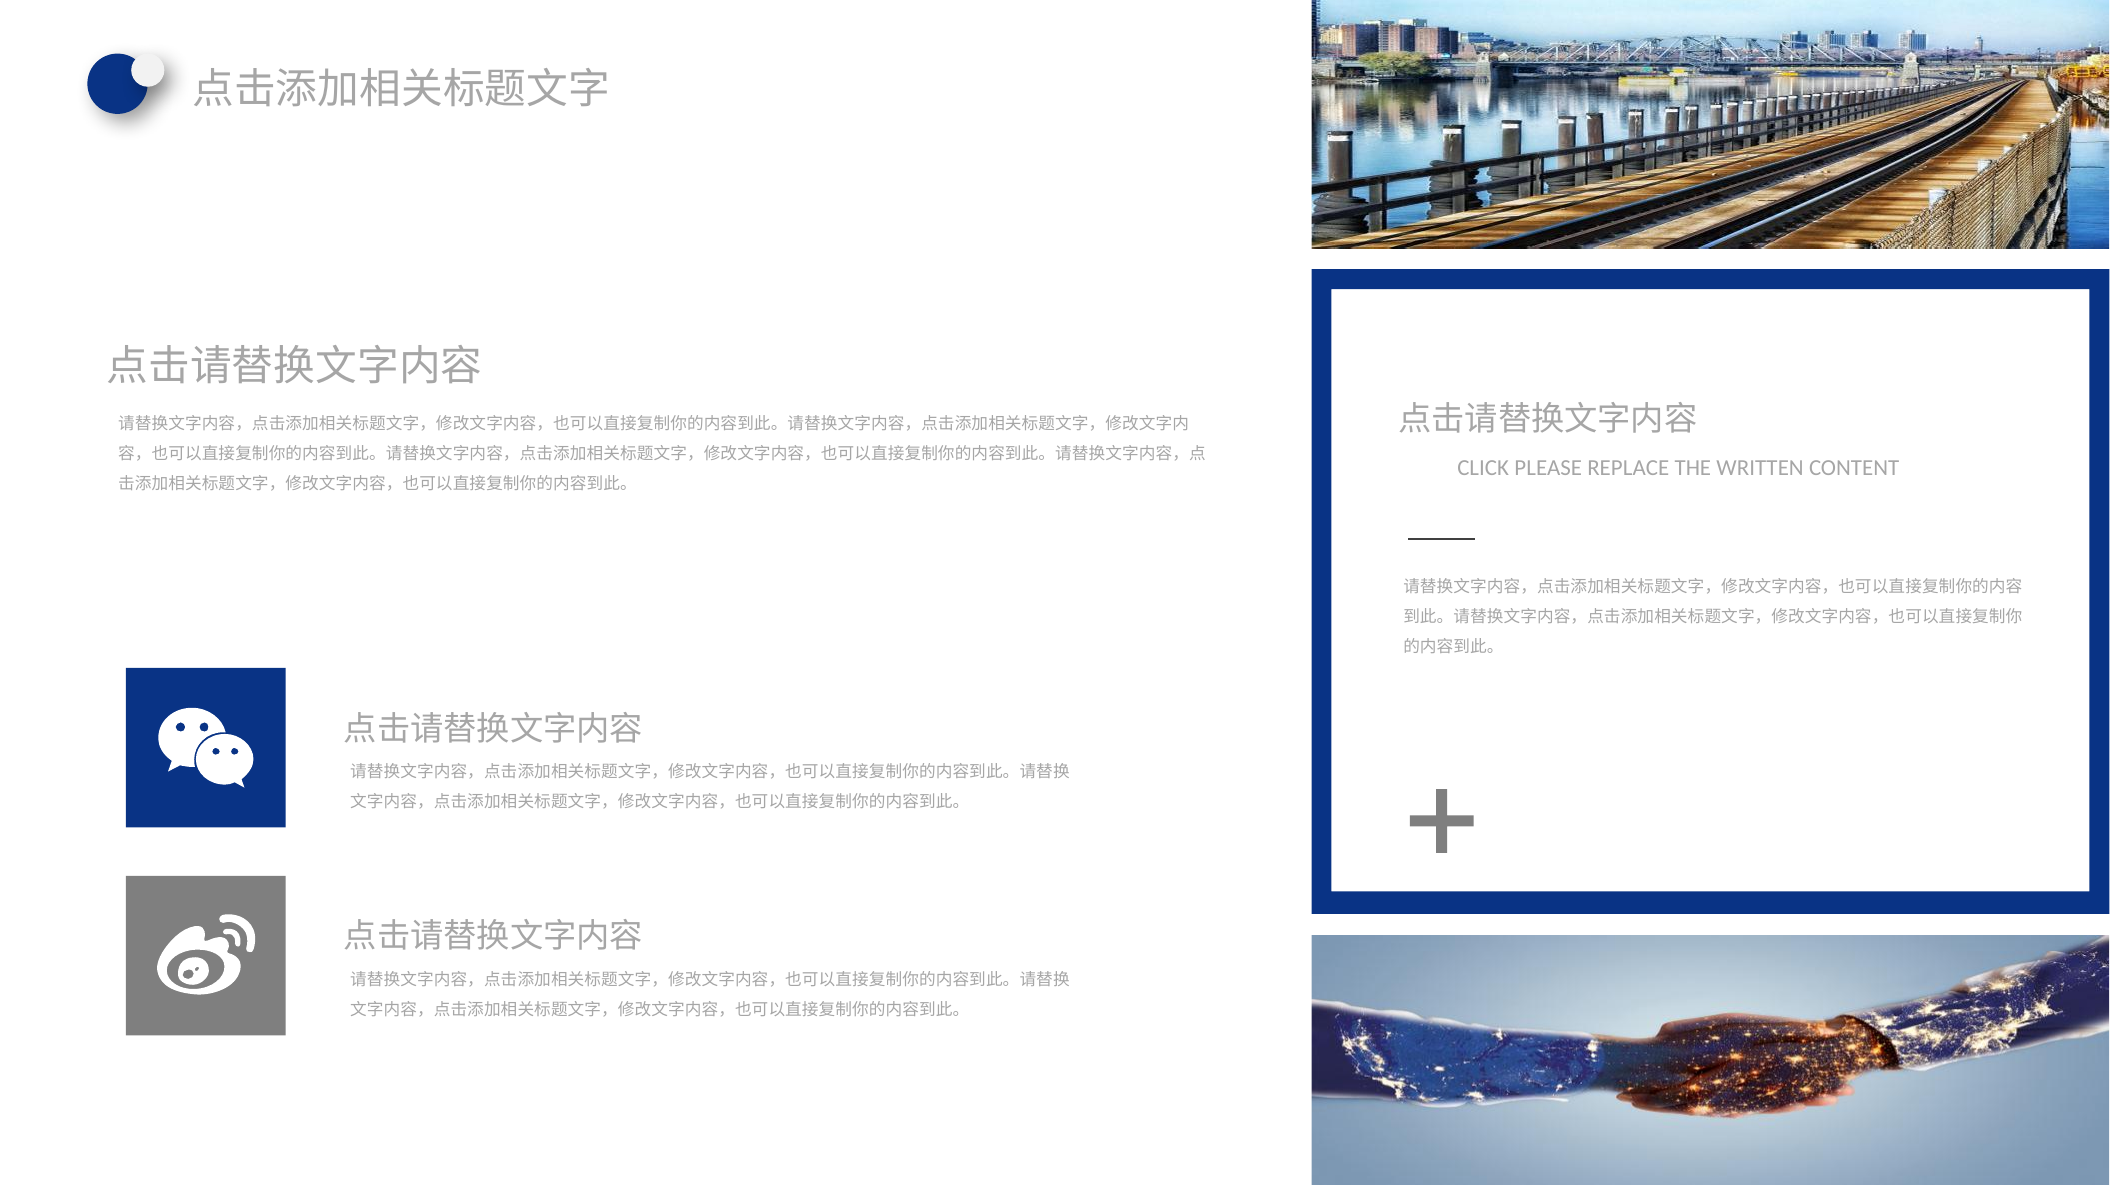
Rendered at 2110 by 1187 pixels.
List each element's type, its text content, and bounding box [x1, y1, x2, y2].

text_box 点击添加相关标题文字 [176, 53, 680, 114]
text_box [125, 667, 1087, 828]
text_box [1311, 935, 2110, 1186]
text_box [125, 875, 1087, 1036]
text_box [91, 306, 1234, 498]
text_box [130, 52, 166, 88]
text_box [1409, 788, 1475, 854]
text_box [86, 52, 142, 115]
text_box [1311, 0, 2110, 250]
text_box [1311, 268, 2110, 915]
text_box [1381, 369, 2039, 662]
